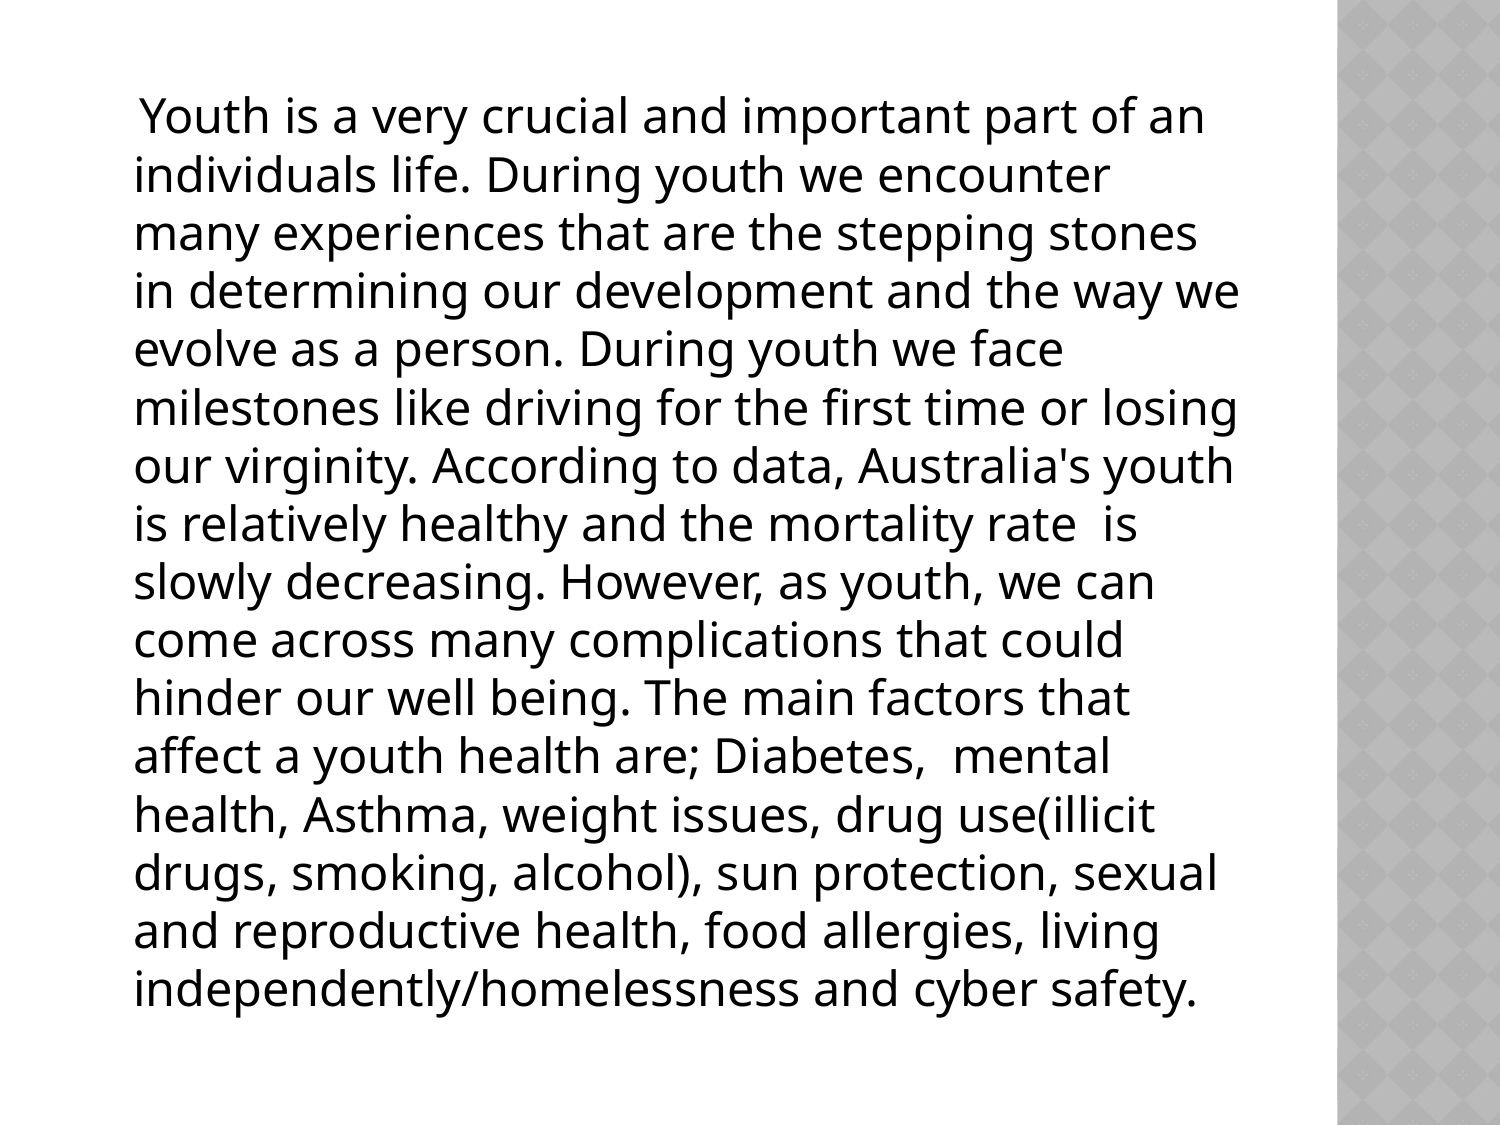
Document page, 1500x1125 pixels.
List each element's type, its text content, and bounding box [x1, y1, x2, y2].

list Youth is a very crucial and important part of an individuals life. During youth we encounter many experiences that are the stepping stones in determining our development and the way we evolve as a person. During youth we face milestones like driving for the first time or losing our virginity. According to data, Australia's youth is relatively healthy and the mortality rate is slowly decreasing. However, as youth, we can come across many complications that could hinder our well being. The main factors that affect a youth health are; Diabetes, mental health, Asthma, weight issues, drug use(illicit drugs, smoking, alcohol), sun protection, sexual and reproductive health, food allergies, living independently/homelessness and cyber safety. [75, 78, 1263, 1059]
